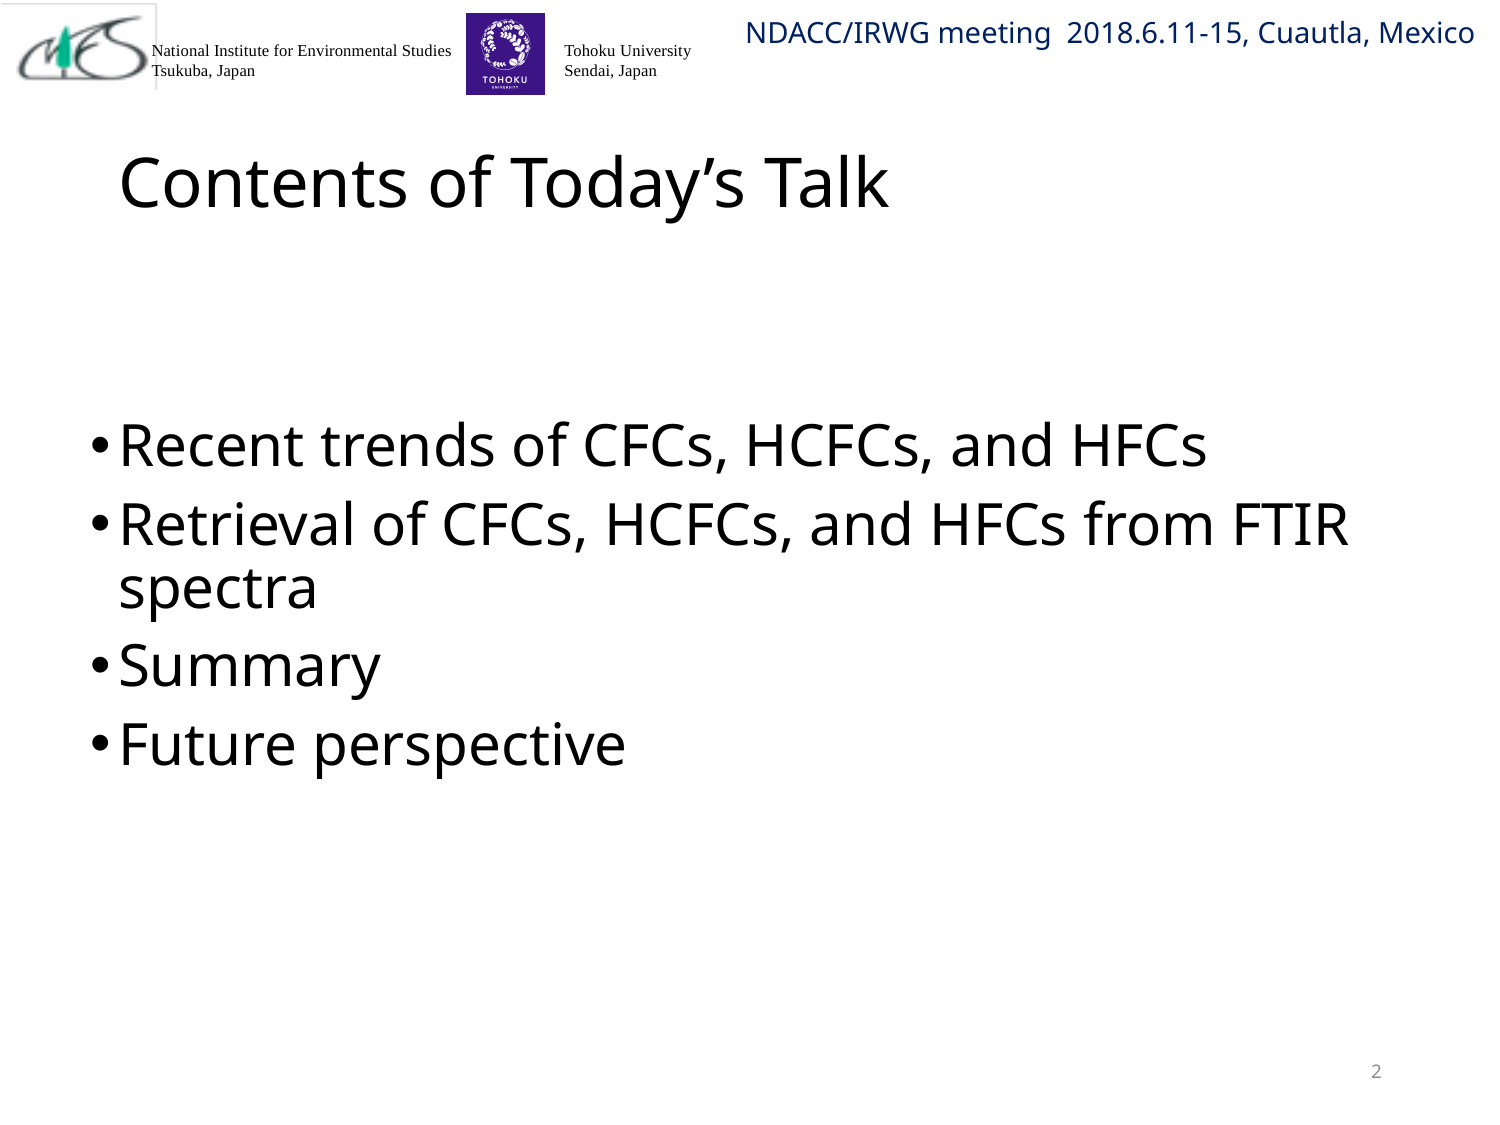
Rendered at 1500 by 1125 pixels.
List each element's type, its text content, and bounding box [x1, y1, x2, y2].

list Recent trends of CFCs, HCFCs, and HFCs Retrieval of CFCs, HCFCs, and HFCs from FTIR spectra Summary Future perspective [75, 408, 1425, 1005]
title Contents of Today’s Talk [103, 94, 1397, 278]
slide_number 2 [1059, 1042, 1397, 1103]
picture [466, 13, 545, 94]
picture [1, 2, 160, 90]
